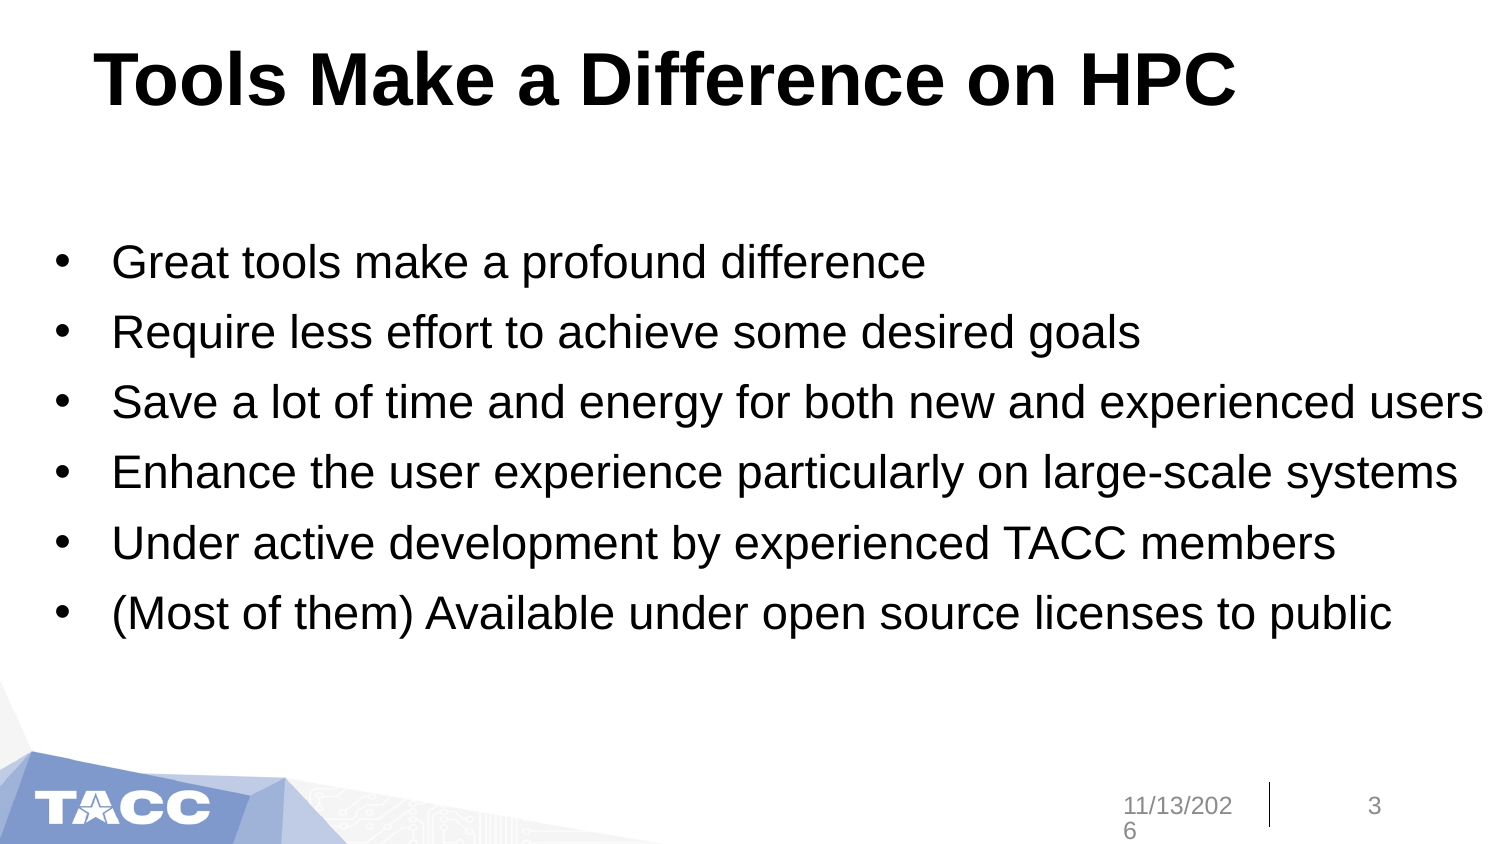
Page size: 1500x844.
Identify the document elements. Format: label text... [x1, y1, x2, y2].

list Great tools make a profound difference Require less effort to achieve some desired goals Save a lot of time and energy for both new and experienced users Enhance the user experience particularly on large-scale systems Under active development by experienced TACC members (Most of them) Available under open source licenses to public [39, 230, 1500, 671]
picture [0, 0, 1500, 844]
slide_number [1108, 782, 1255, 827]
slide_number 3 [1284, 782, 1397, 827]
title Tools Make a Difference on HPC [78, 0, 1463, 164]
